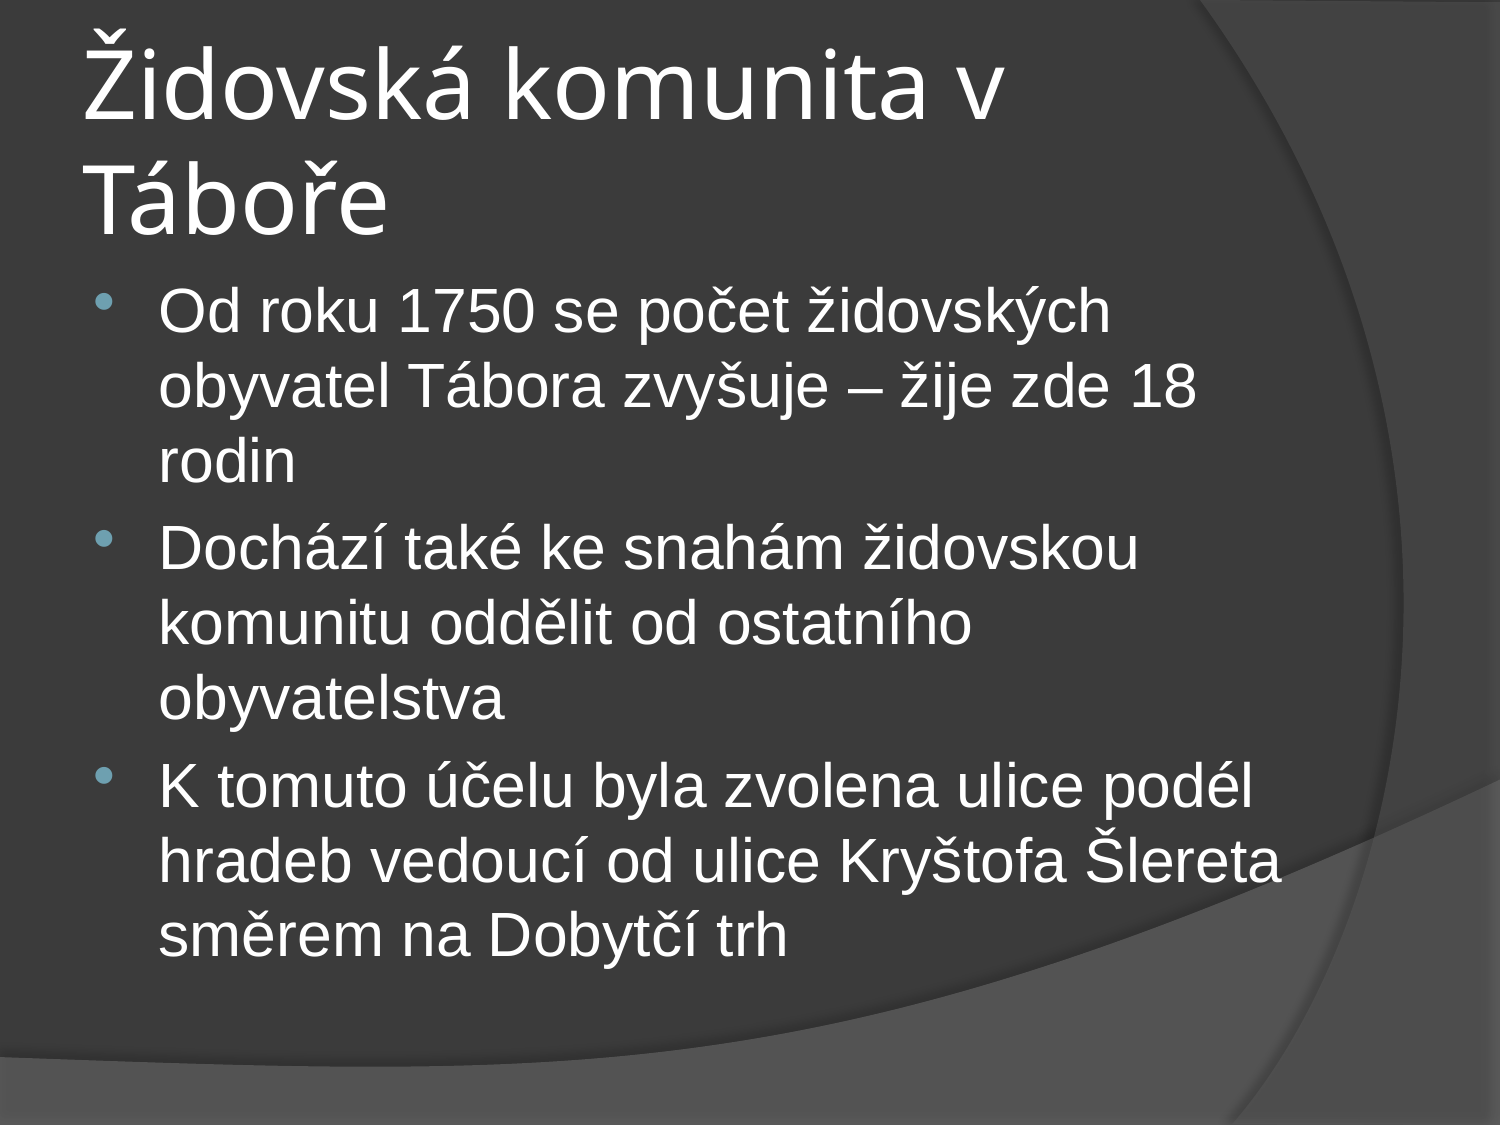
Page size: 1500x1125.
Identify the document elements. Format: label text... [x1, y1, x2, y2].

title Židovská komunita v Táboře [75, 45, 1300, 233]
list Od roku 1750 se počet židovských obyvatel Tábora zvyšuje – žije zde 18 rodin Dochází také ke snahám židovskou komunitu oddělit od ostatního obyvatelstva K tomuto účelu byla zvolena ulice podél hradeb vedoucí od ulice Kryštofa Šlereta směrem na Dobytčí trh [75, 262, 1300, 1005]
